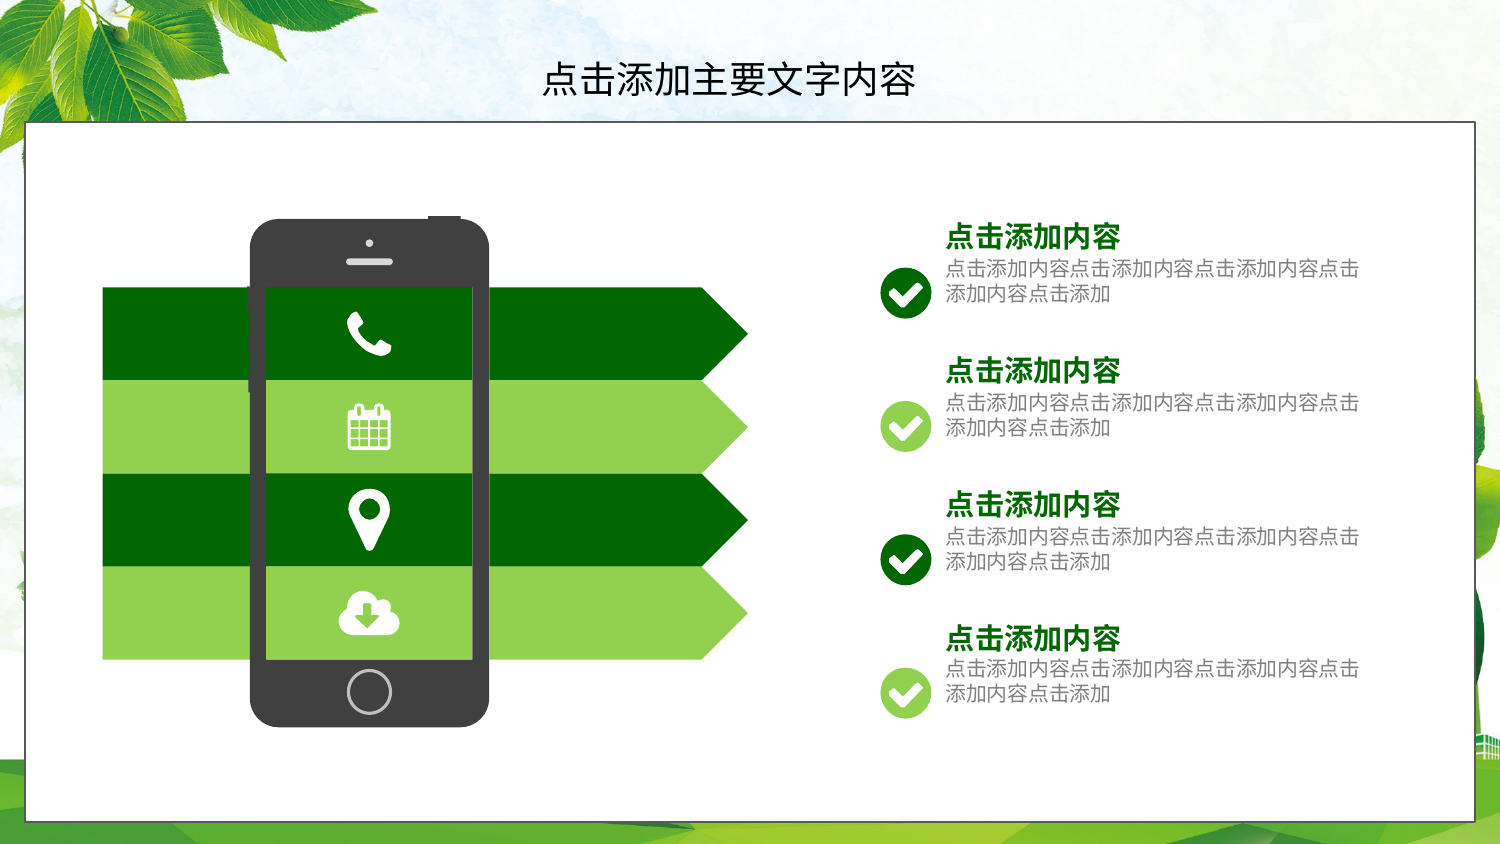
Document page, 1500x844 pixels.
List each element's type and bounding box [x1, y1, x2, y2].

text_box [100, 285, 241, 378]
text_box [945, 486, 1374, 575]
text_box [945, 620, 1374, 707]
text_box [100, 378, 241, 471]
text_box [494, 471, 751, 567]
text_box [945, 217, 1374, 306]
text_box [880, 534, 932, 586]
text_box [880, 267, 932, 319]
text_box [246, 215, 490, 728]
text_box [494, 285, 751, 380]
text_box [494, 378, 751, 473]
text_box [266, 287, 473, 660]
text_box [494, 564, 751, 662]
text_box [100, 471, 241, 565]
text_box [100, 565, 241, 662]
text_box [880, 400, 932, 452]
text_box [880, 667, 932, 719]
text_box [945, 352, 1374, 441]
picture [0, 0, 1500, 844]
